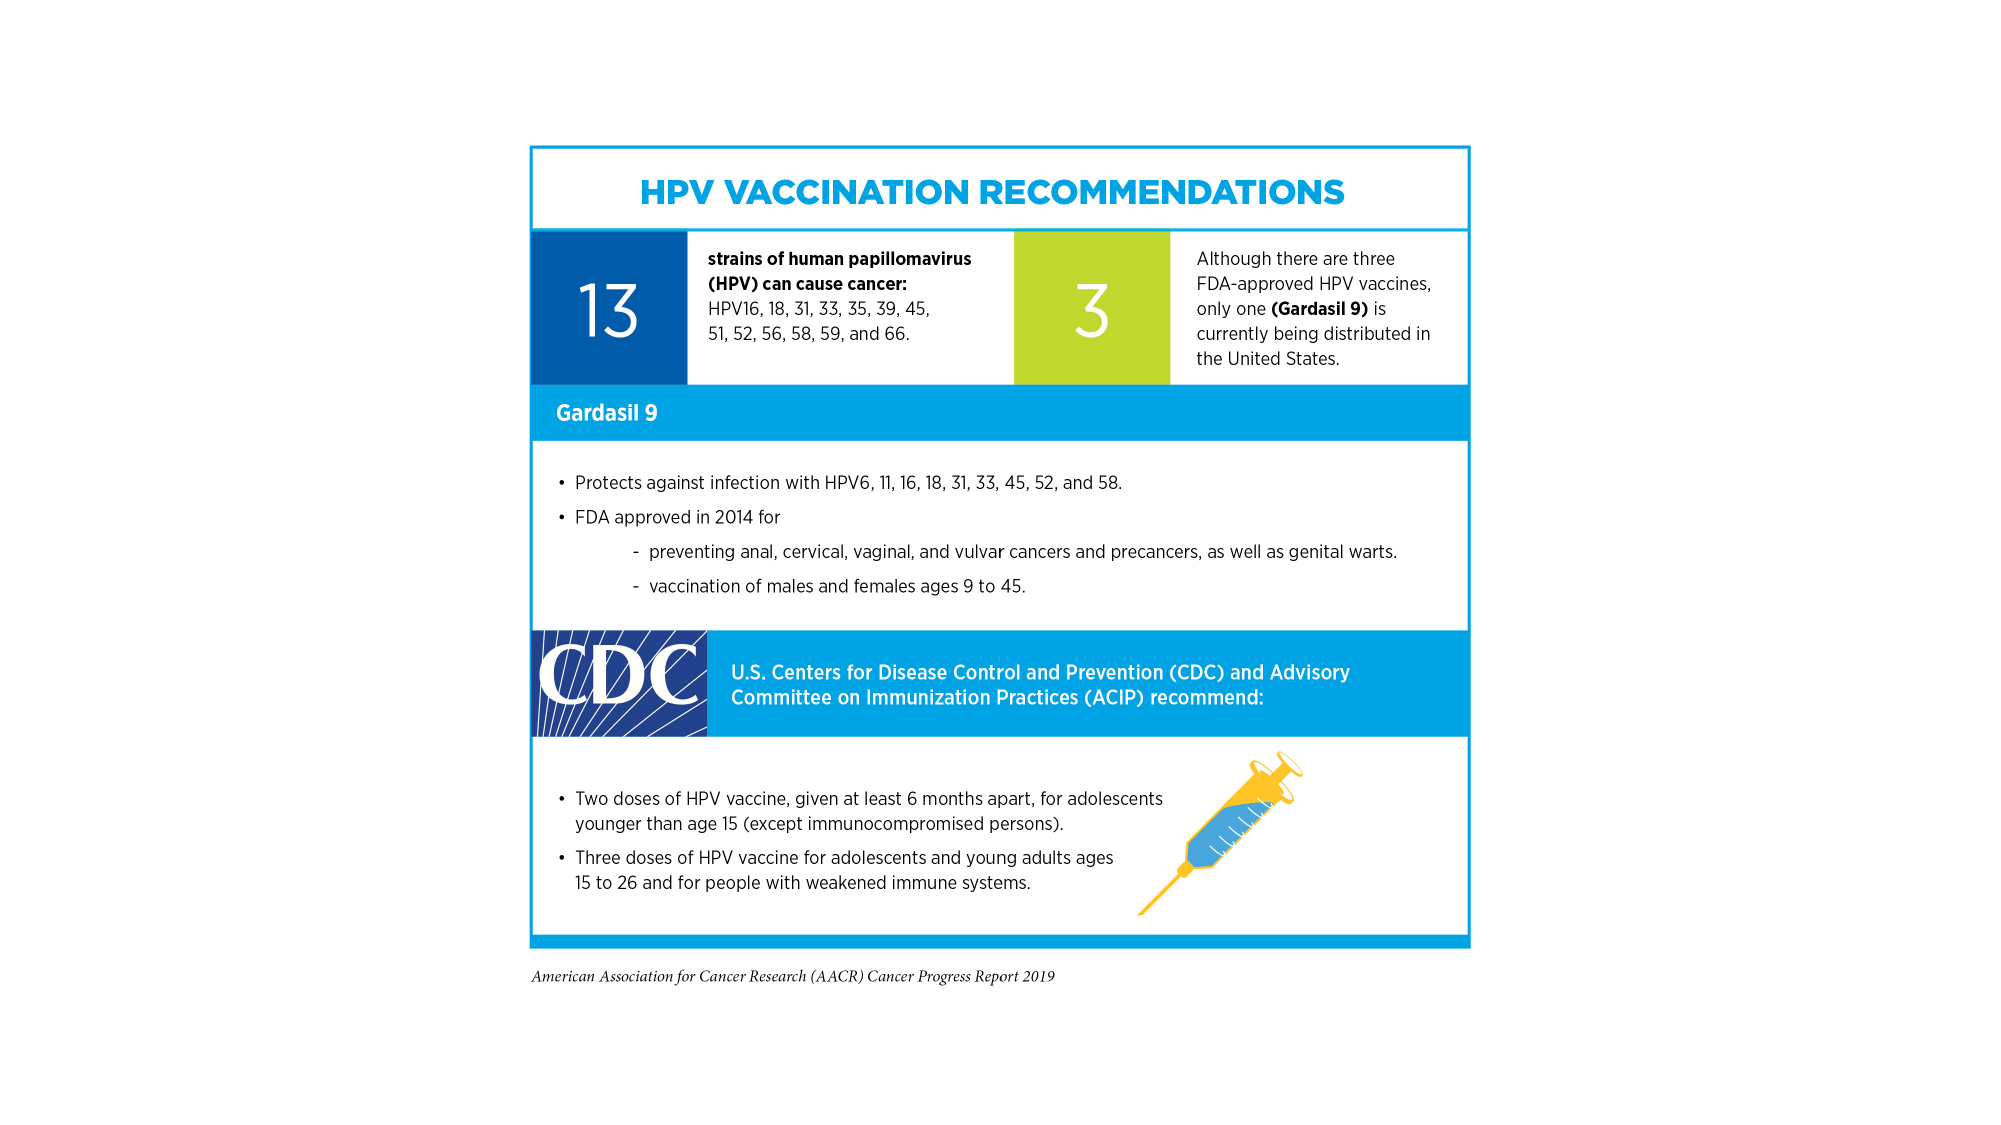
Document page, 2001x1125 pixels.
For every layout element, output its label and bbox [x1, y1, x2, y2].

picture [495, 117, 1505, 1008]
